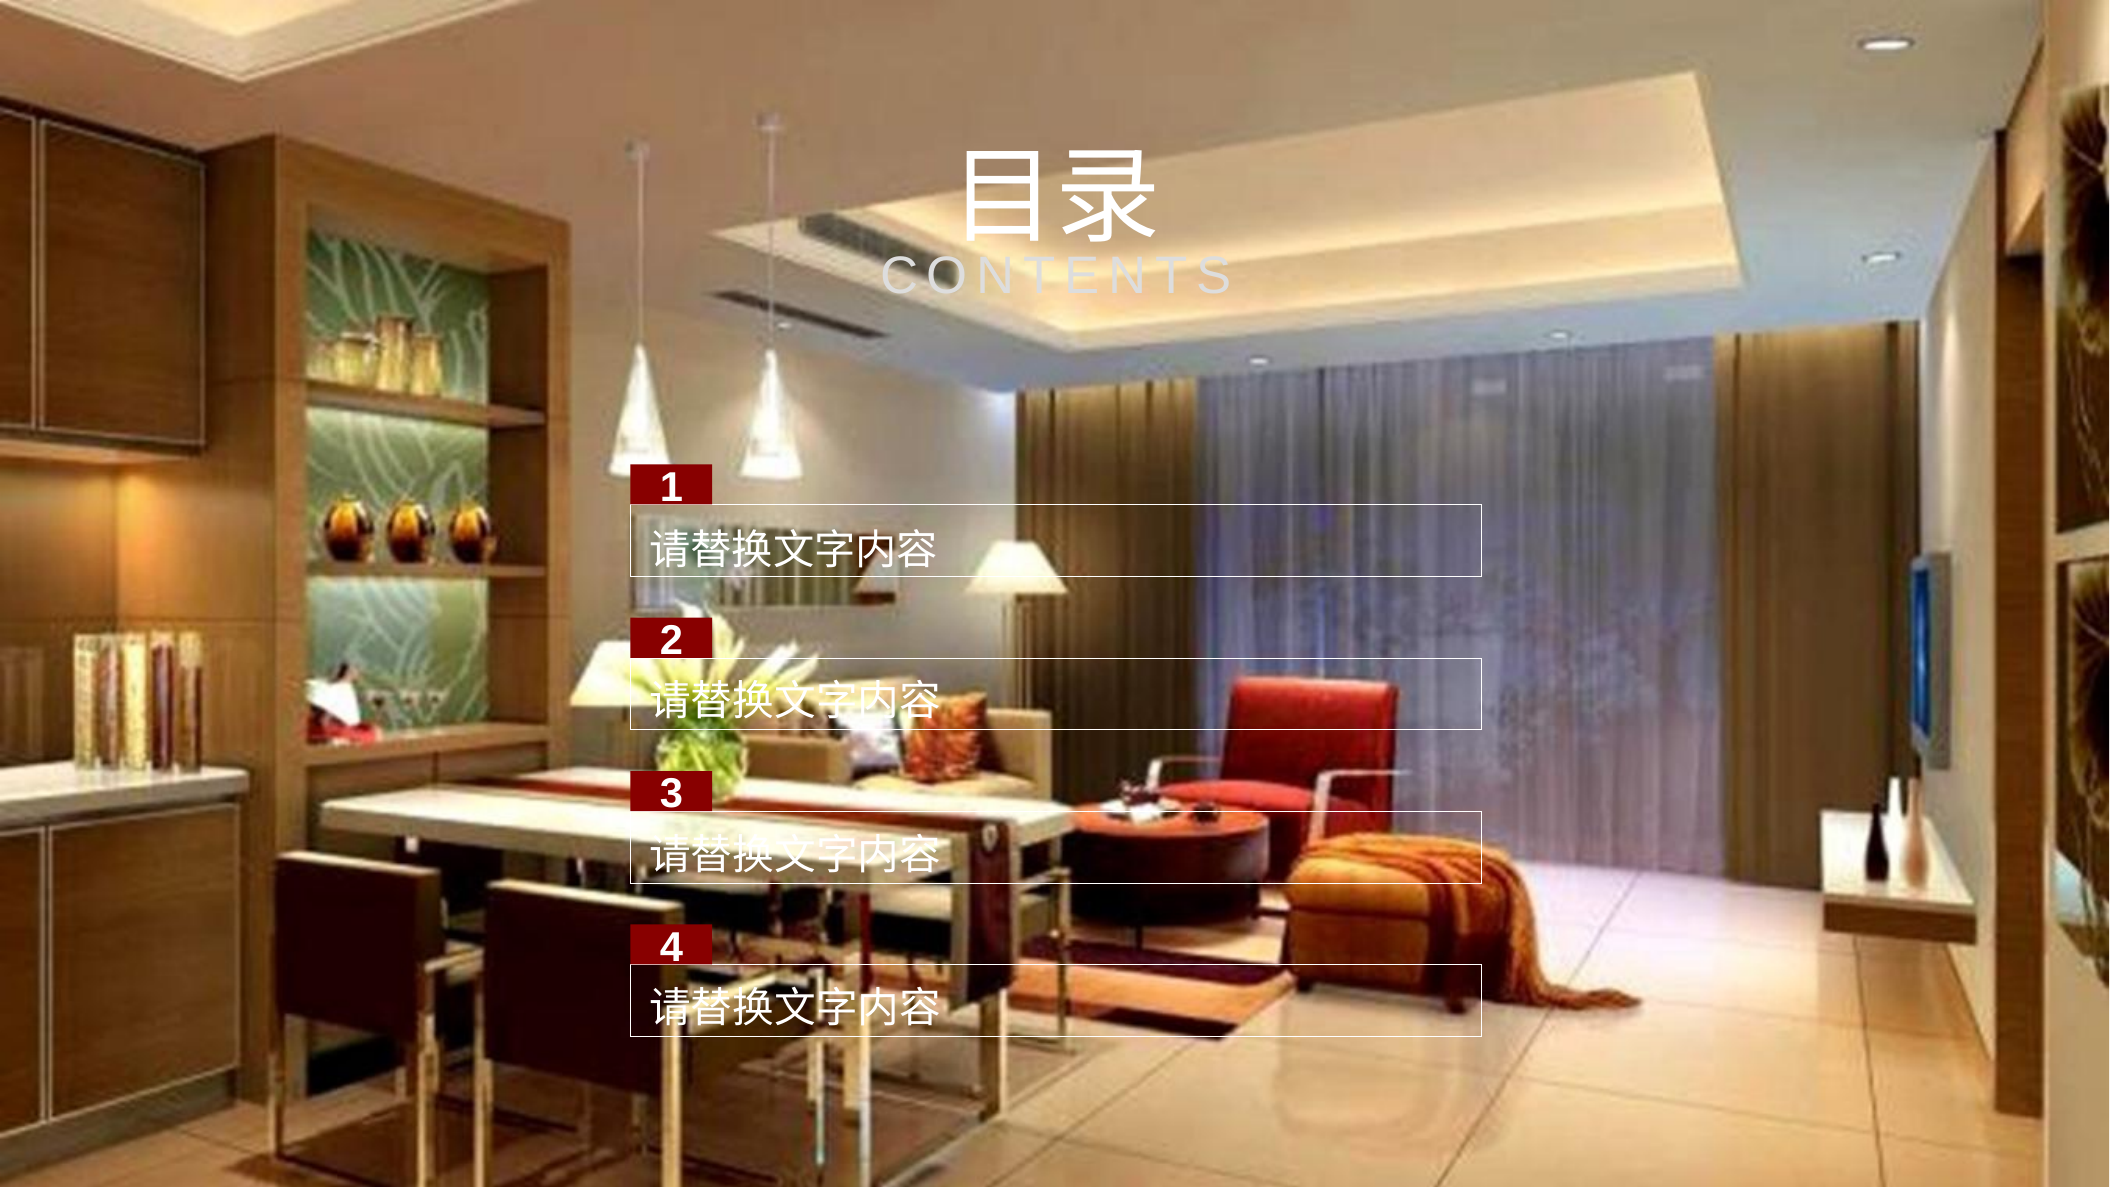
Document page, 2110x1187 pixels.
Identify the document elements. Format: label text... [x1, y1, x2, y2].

text_box 1 [629, 463, 713, 505]
text_box CONTENTS [830, 233, 1283, 312]
text_box 目录 [872, 135, 1240, 233]
text_box 请替换文字内容 [630, 658, 1482, 730]
text_box 请替换文字内容 [630, 811, 1482, 884]
text_box 请替换文字内容 [630, 504, 1482, 577]
text_box 请替换文字内容 [630, 964, 1482, 1037]
text_box [0, 0, 2110, 1187]
text_box 3 [629, 770, 713, 812]
text_box 4 [629, 923, 713, 966]
text_box 2 [629, 617, 713, 659]
